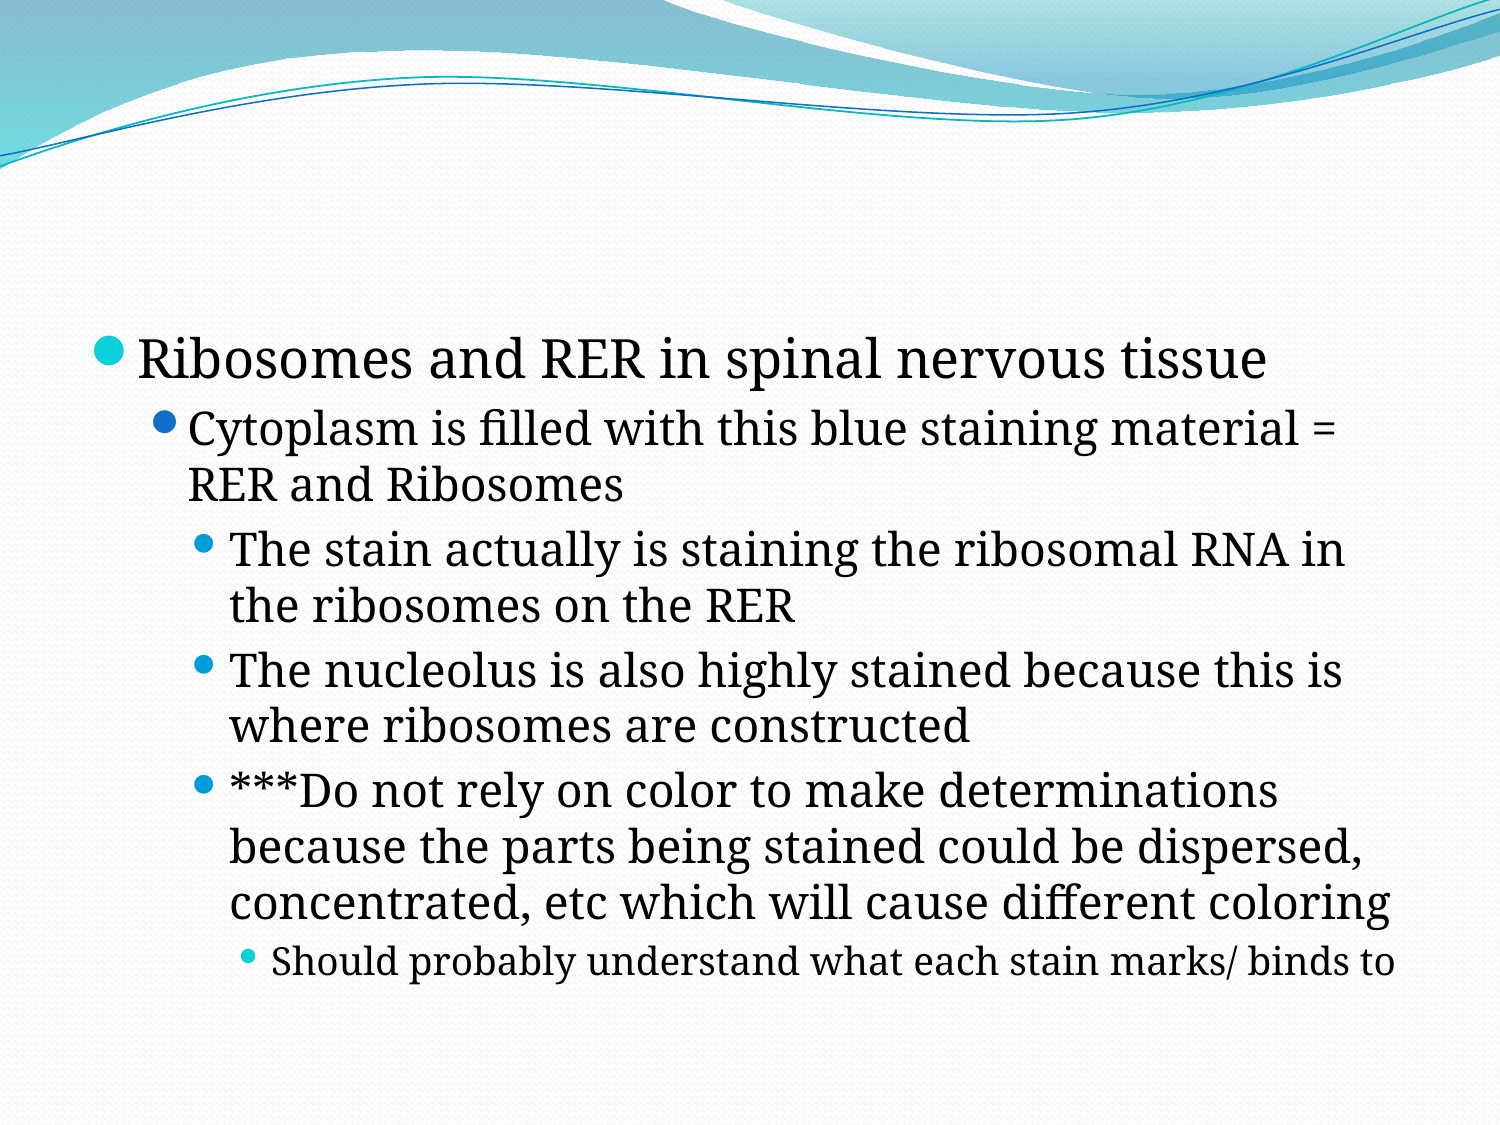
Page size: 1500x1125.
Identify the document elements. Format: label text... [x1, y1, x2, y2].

list Ribosomes and RER in spinal nervous tissue Cytoplasm is filled with this blue staining material = RER and Ribosomes The stain actually is staining the ribosomal RNA in the ribosomes on the RER The nucleolus is also highly stained because this is where ribosomes are constructed ***Do not rely on color to make determinations because the parts being stained could be dispersed, concentrated, etc which will cause different coloring Should probably understand what each stain marks/ binds to [75, 317, 1425, 1038]
